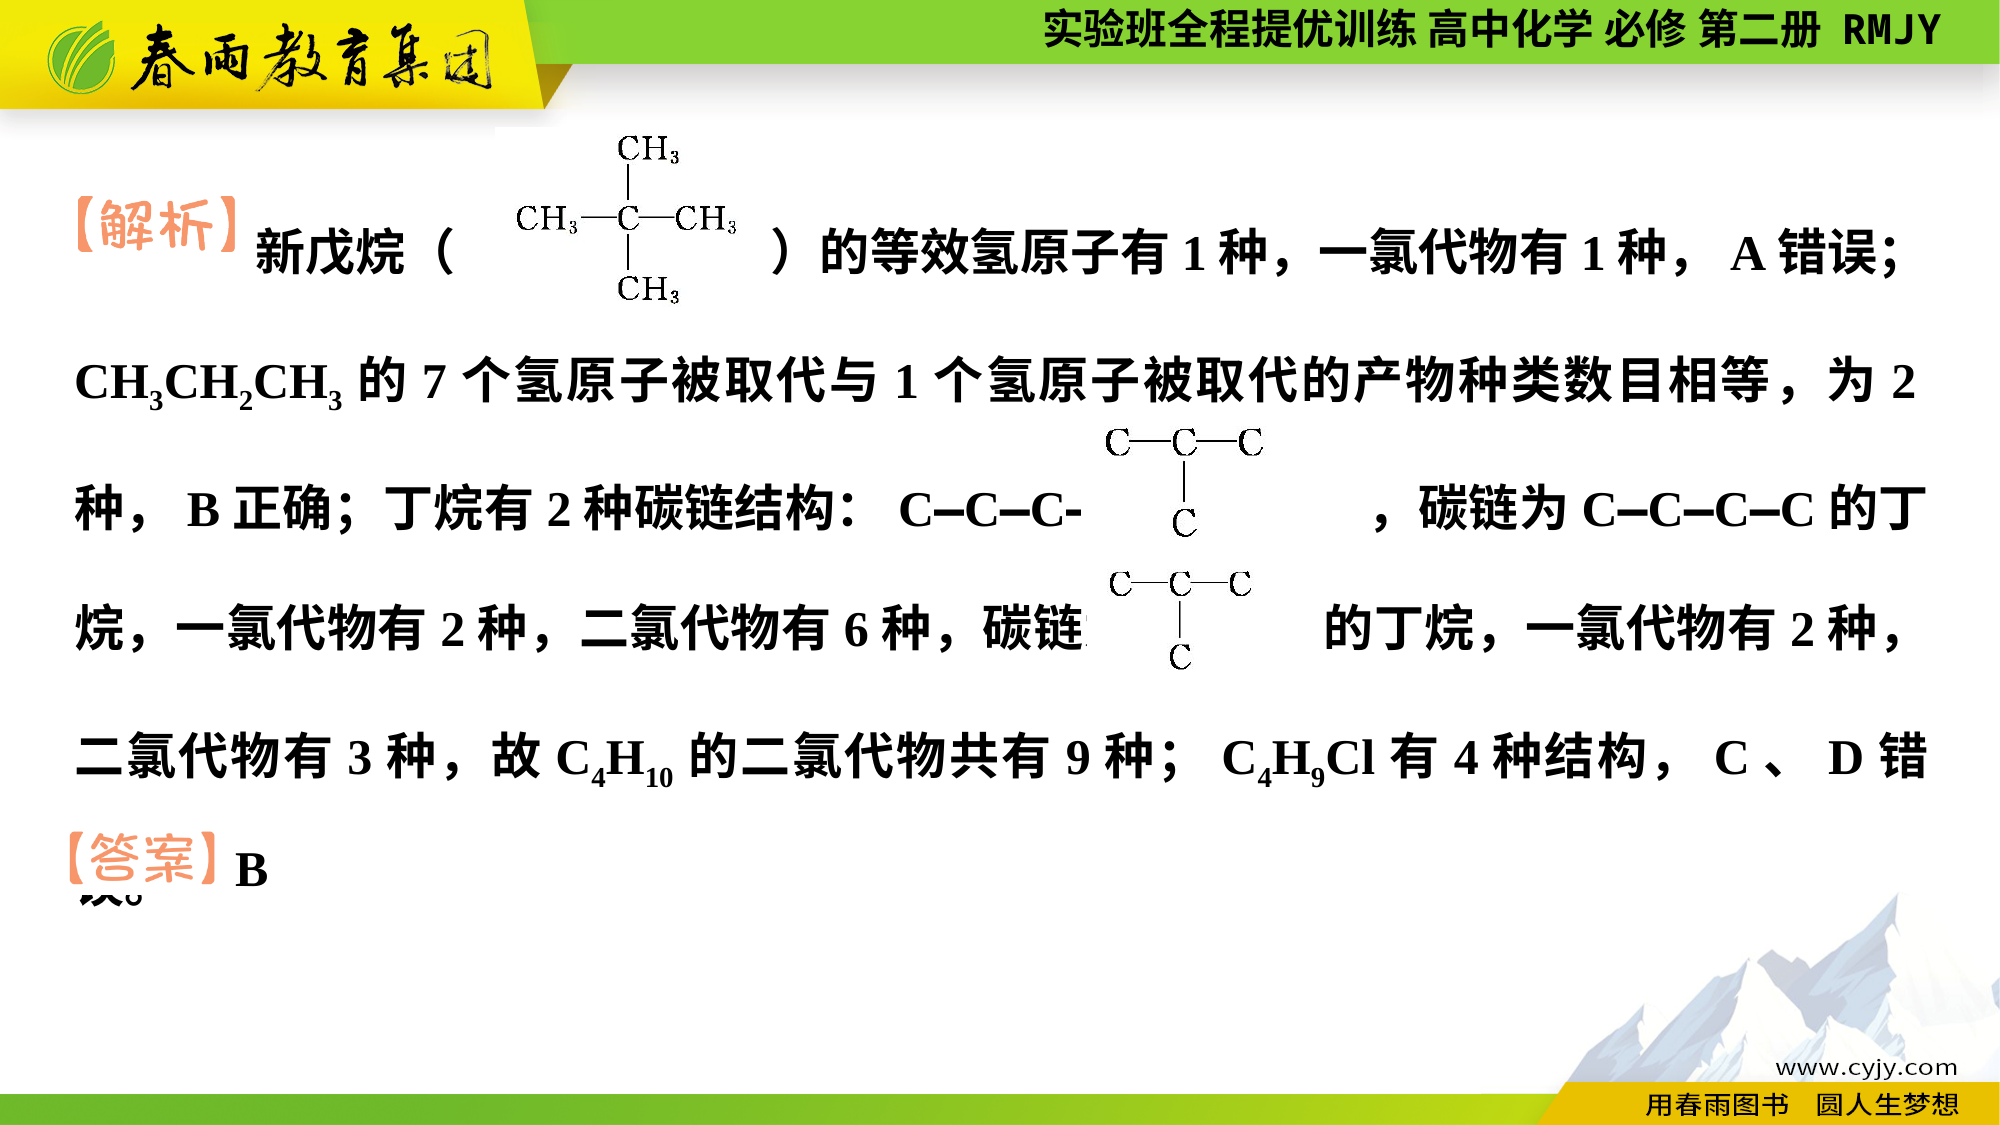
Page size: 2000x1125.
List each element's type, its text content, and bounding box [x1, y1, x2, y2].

text_box B [220, 798, 1944, 904]
picture [0, 0, 2000, 1125]
list 新戊烷（ ）的等效氢原子有1种，一氯代物有1种，A错误； CH3CH2CH3的7个氢原子被取代与1个氢原子被取代的产物种类数目相等，为2种，B正确；丁烷有2种碳链结构：C—C—C—C和 ，碳链为C—C—C—C的丁烷，一氯代物有2种，二氯代物有6种，碳链为 的丁烷，一氯代物有2种，二氯代物有3种，故C4H10的二氯代物共有9种；C4H9Cl有4种结构，C、D错误。 [59, 122, 1944, 774]
